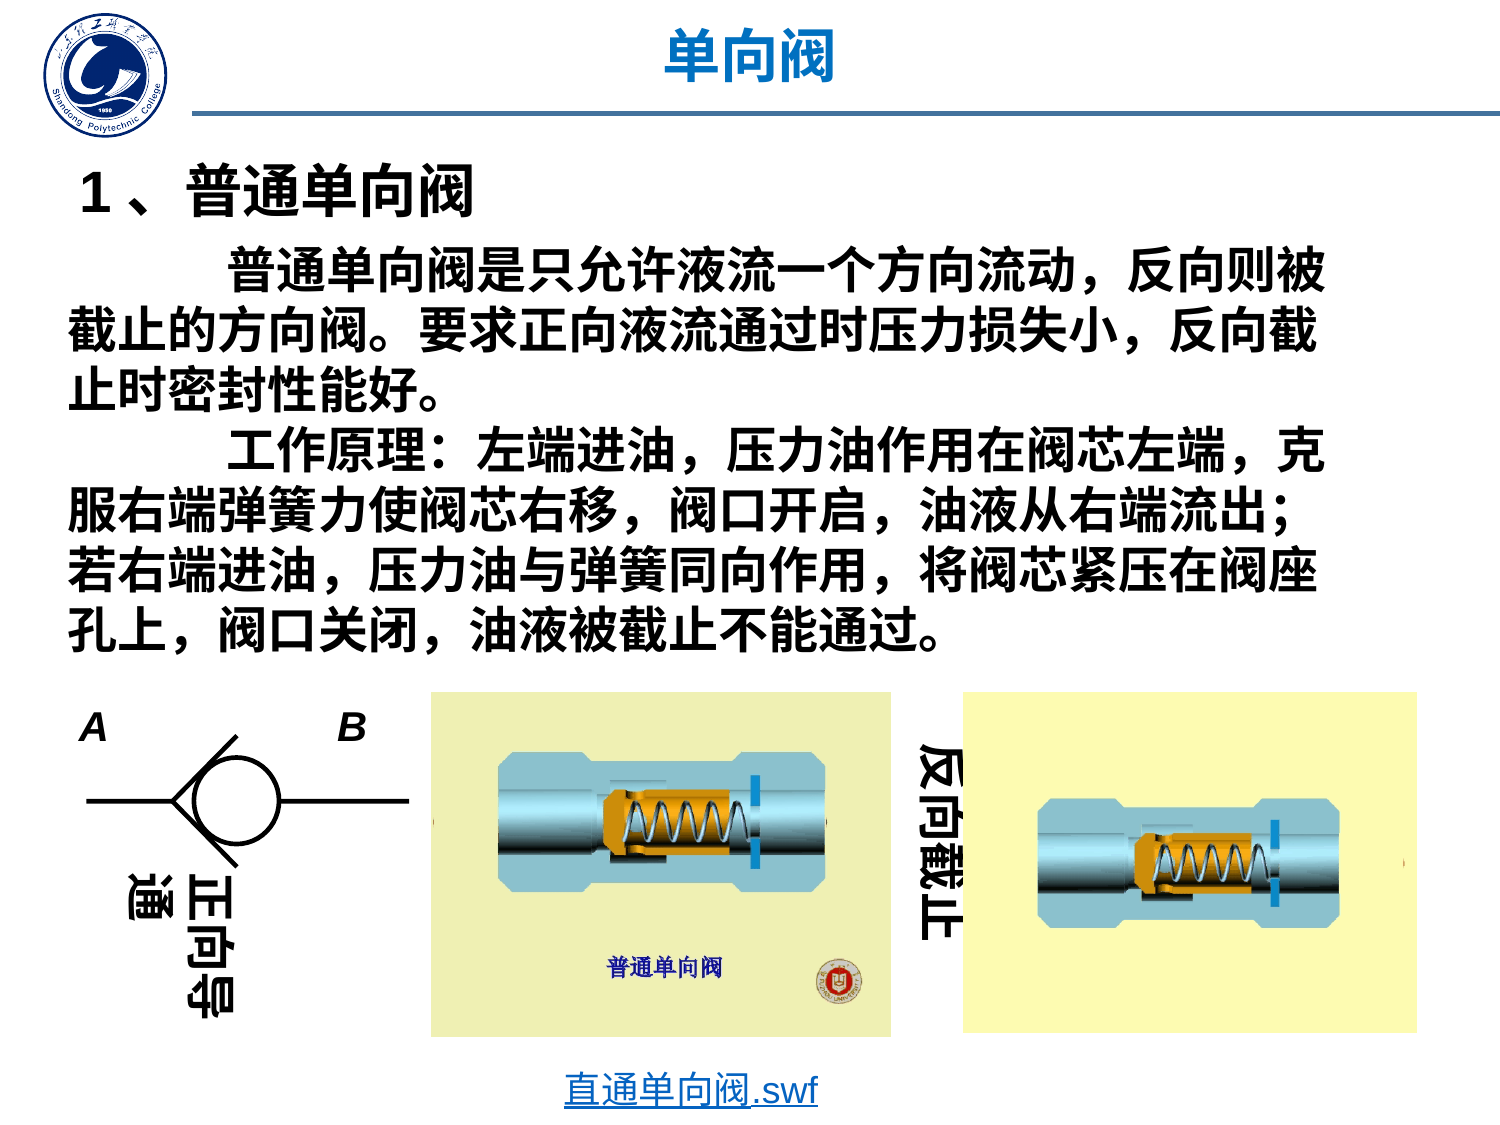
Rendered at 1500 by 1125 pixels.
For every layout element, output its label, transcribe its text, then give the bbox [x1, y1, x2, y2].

text_box 直通单向阀.swf [549, 1058, 987, 1125]
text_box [430, 691, 892, 1038]
text_box 普通单向阀是只允许液流一个方向流动，反向则被截止的方向阀。要求正向液流通过时压力损失小，反向截止时密封性能好。 工作原理：左端进油，压力油作用在阀芯左端，克服右端弹簧力使阀芯右移，阀口开启，油液从右端流出；若右端进油，压力油与弹簧同向作用，将阀芯紧压在阀座孔上，阀口关闭，油液被截止不能通过。 [53, 231, 1359, 692]
text_box 1、普通单向阀 [64, 148, 607, 231]
text_box 正向导通 [159, 875, 250, 1082]
picture [43, 7, 174, 138]
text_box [64, 691, 410, 868]
text_box 反向截止 [896, 727, 957, 946]
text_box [962, 691, 1418, 1034]
text_box 单向阀 [178, 11, 1322, 97]
